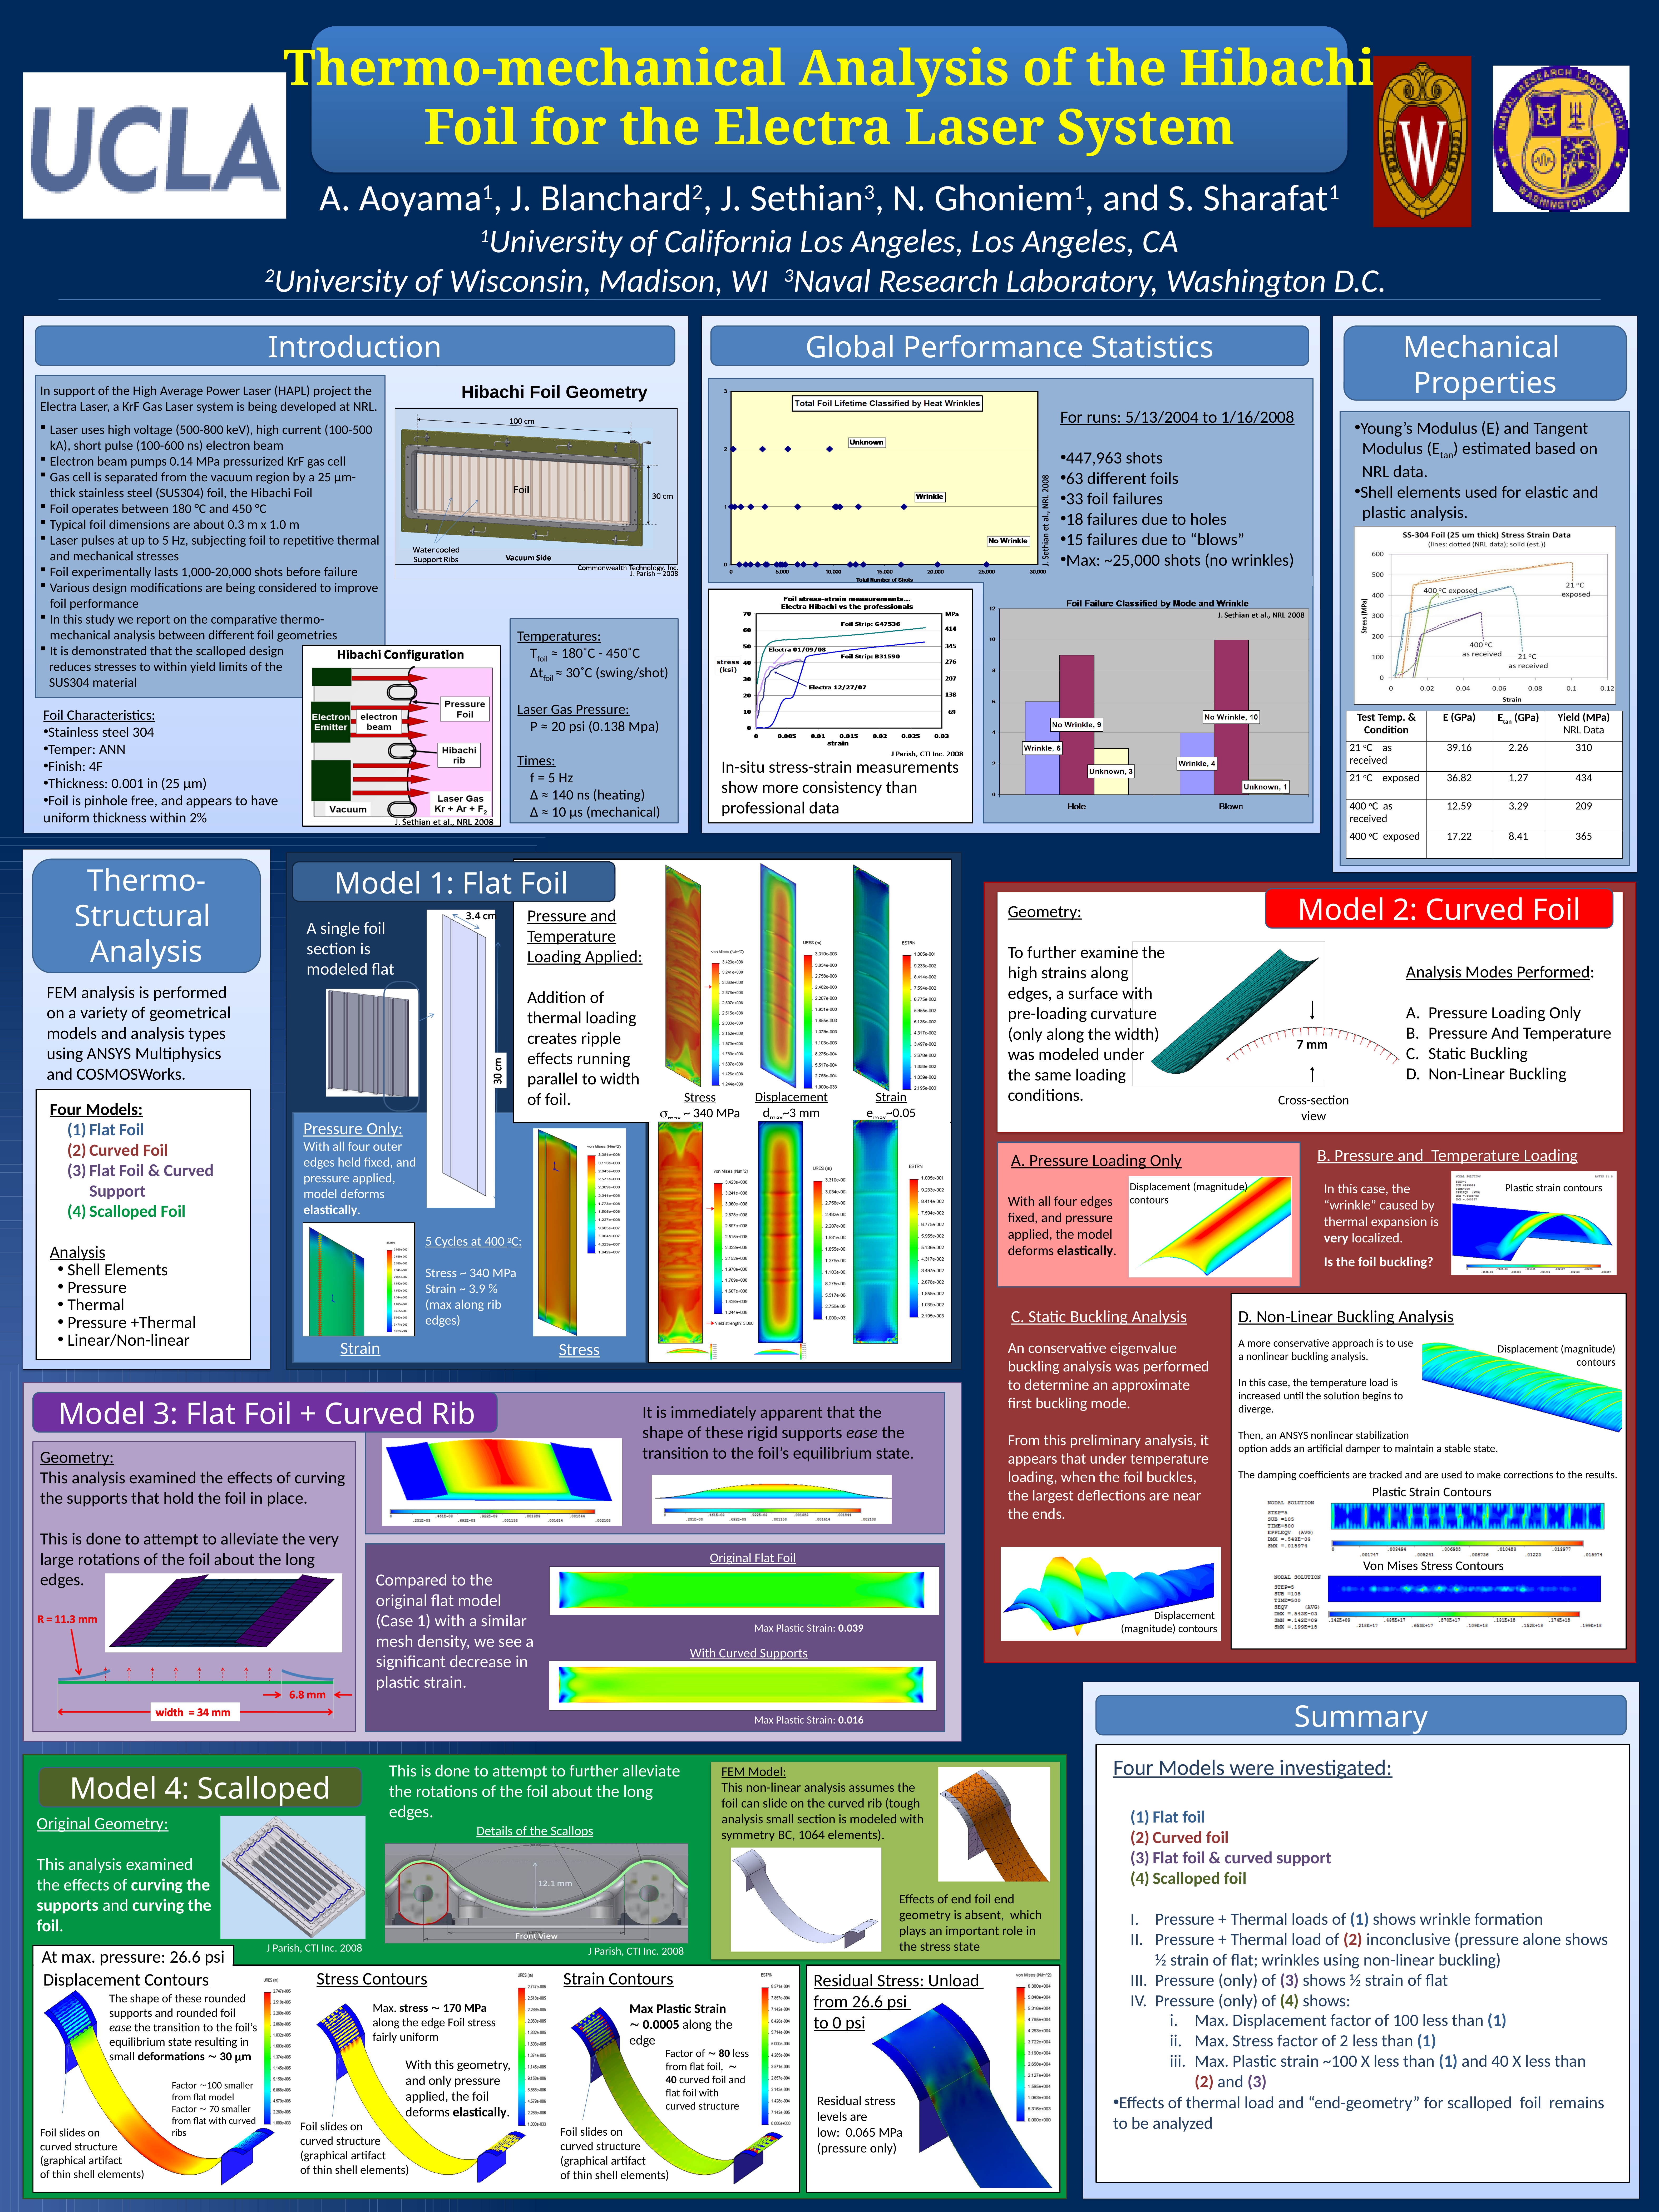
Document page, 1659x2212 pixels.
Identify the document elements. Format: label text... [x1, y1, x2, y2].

text_box Stress Contours [313, 1965, 461, 1990]
text_box Max. Displacement factor of 100 less than (1) Max. Stress factor of 2 less than (1) Max. Plastic strain ~100 X less than (1) and 40 X less than (2) and (3) [1149, 2007, 1593, 2093]
text_box [36, 1089, 251, 1360]
text_box Strain Contours [559, 1965, 708, 1990]
picture [550, 1567, 939, 1615]
picture [715, 591, 969, 761]
text_box Introduction [244, 326, 467, 366]
text_box Compared to the original flat model (Case 1) with a similar mesh density, we see a significant decrease in plastic strain. [372, 1567, 543, 1693]
text_box In support of the High Average Power Laser (HAPL) project the Electra Laser, a KrF Gas Laser system is being developed at NRL. Laser uses high voltage (500-800 keV), high current (100-500 kA), short pulse (100-600 ns) electron beam Electron beam pumps 0.14 MPa pressurized KrF gas cell Gas cell is separated from the vacuum region by a 25 μm-thick stainless steel (SUS304) foil, the Hibachi Foil Foil operates between 180 °C and 450 °C Typical foil dimensions are about 0.3 m x 1.0 m Laser pulses at up to 5 Hz, subjecting foil to repetitive thermal and mechanical stresses Foil experimentally lasts 1,000-20,000 shots before failure Various design modifications are being considered to improve foil performance In this study we report on the comparative thermo-mechanical analysis between different foil geometries It is demonstrated that the scalloped design reduces stresses to within yield limits of the SUS304 material [36, 380, 385, 692]
text_box Displacement dmax~3 mm [751, 1086, 832, 1119]
text_box Thermo-mechanical Analysis of the Hibachi Foil for the Electra Laser System [253, 33, 1406, 157]
text_box Displacement (magnitude) contours [1125, 1177, 1128, 1208]
text_box Cross-section view [1262, 1089, 1365, 1125]
table_cell 2.26 [1492, 742, 1545, 771]
text_box Mechanical Properties [1374, 326, 1597, 401]
text_box [32, 1966, 41, 2075]
text_box [32, 861, 261, 973]
text_box An conservative eigenvalue buckling analysis was performed to determine an approximate first buckling mode. From this preliminary analysis, it appears that under temperature loading, when the foil buckles, the largest deflections are near the ends. [1004, 1336, 1218, 1540]
table_header Etan (GPa) [1492, 711, 1545, 741]
text_box [997, 892, 1623, 1133]
picture [850, 862, 937, 1093]
text_box [22, 1754, 1067, 2199]
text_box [556, 2080, 622, 2094]
picture [1619, 1424, 1622, 1428]
text_box [23, 316, 688, 833]
table_cell 39.16 [1427, 742, 1492, 771]
table_cell 209 [1545, 800, 1622, 830]
text_box Model 2: Curved Foil [1277, 888, 1601, 928]
text_box Model 4: Scalloped [38, 1767, 362, 1807]
table_cell 1.27 [1492, 772, 1545, 799]
text_box At max. pressure: 26.6 psi [36, 1943, 230, 1968]
picture [1619, 1415, 1622, 1418]
table_cell 434 [1545, 772, 1622, 799]
text_box Residual Stress: Unload from 26.6 psi to 0 psi [809, 1967, 1044, 2055]
table_cell 21 oC as received [1346, 742, 1426, 771]
text_box [365, 1543, 945, 1732]
text_box [710, 1761, 1061, 1960]
table_cell 310 [1545, 742, 1622, 771]
text_box D. Non-Linear Buckling Analysis [1234, 1303, 1501, 1328]
text_box [313, 157, 1346, 171]
text_box Displacement Contours [39, 1966, 385, 1991]
picture [569, 1972, 792, 2186]
text_box For runs: 5/13/2004 to 1/16/2008 447,963 shots 63 different foils 33 foil failures 18 failures due to holes 15 failures due to “blows” Max: ~25,000 shots (no wrinkles) [1082, 404, 1336, 571]
text_box Is the foil buckling? [1320, 1251, 1450, 1271]
text_box B. Pressure and Temperature Loading [1313, 1142, 1613, 1167]
text_box [513, 858, 952, 1123]
text_box Temperatures: Tfoil ≈ 180˚C - 450˚C Δtfoil ≈ 30˚C (swing/shot) Laser Gas Pressure: P ≈ 20 psi (0.138 Mpa) Times: f = 5 Hz Δ ≈ 140 ns (heating) Δ ≈ 10 μs (mechanical) [513, 625, 681, 839]
text_box This is done to attempt to further alleviate the rotations of the foil about the long edges. [385, 1757, 685, 1843]
text_box A more conservative approach is to use a nonlinear buckling analysis. In this case, the temperature load is increased until the solution begins to diverge. Then, an ANSYS nonlinear stabilization option adds an artificial damper to maintain a stable state. The damping coefficients are tracked and are used to make corrections to the results. [1234, 1334, 1636, 1483]
text_box Foil Characteristics: Stainless steel 304 Temper: ANN Finish: 4F Thickness: 0.001 in (25 μm) Foil is pinhole free, and appears to have uniform thickness within 2% [39, 704, 287, 845]
text_box [302, 692, 308, 827]
text_box Model 1: Flat Foil [290, 862, 614, 902]
text_box 1University of California Los Angeles, Los Angeles, CA 2University of Wisconsin, Madison, WI 3Naval Research Laboratory, Washington D.C. [224, 218, 1435, 299]
picture [1493, 66, 1630, 212]
text_box [1083, 1682, 1640, 2199]
text_box [155, 2129, 296, 2193]
text_box [1082, 571, 1314, 583]
text_box In this case, the “wrinkle” caused by thermal expansion is very localized. [1320, 1177, 1450, 1247]
picture [316, 1972, 548, 2183]
picture [395, 408, 678, 580]
picture [382, 1438, 623, 1526]
text_box [32, 2084, 41, 2193]
text_box [708, 589, 717, 767]
text_box [286, 852, 962, 1370]
text_box [806, 1964, 1060, 2193]
text_box Geometry: This analysis examined the effects of curving the supports that hold the foil in place. This is done to attempt to alleviate the very large rotations of the foil about the long edges. [36, 1444, 355, 1591]
text_box [708, 378, 715, 583]
table_cell 3.29 [1492, 800, 1545, 830]
text_box Global Performance Statistics [719, 326, 1301, 366]
picture [730, 1847, 882, 1952]
text_box [22, 1382, 962, 1742]
table_cell 400 oC as received [1346, 800, 1426, 830]
text_box Strain [316, 1339, 405, 1359]
text_box Geometry: To further examine the high strains along edges, a surface with pre-loading curvature (only along the width) was modeled under the same loading conditions. [1004, 898, 1175, 1127]
text_box [1095, 1695, 1627, 1736]
picture [1354, 526, 1616, 705]
text_box [35, 375, 386, 698]
text_box Foil slides on curved structure (graphical artifact of thin shell elements) [296, 2116, 445, 2193]
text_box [306, 2083, 366, 2090]
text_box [1256, 1499, 1608, 1560]
text_box 5 Cycles at 400 oC: Stress ~ 340 MPa Strain ~ 3.9 % (max along rib edges) [421, 1231, 530, 1345]
text_box [1265, 888, 1614, 929]
text_box Pressure and Temperature Loading Applied: Addition of thermal loading creates ripple effects running parallel to width of foil. [523, 902, 649, 1110]
text_box FEM analysis is performed on a variety of geometrical models and analysis types using ANSYS Multiphysics and COSMOSWorks. [43, 979, 250, 1085]
picture [1373, 56, 1472, 227]
text_box Effects of end foil end geometry is absent, which plays an important role in the stress state [895, 1888, 1058, 1956]
text_box [23, 849, 270, 1370]
text_box A. Aoyama1, J. Blanchard2, J. Sethian3, N. Ghoniem1, and S. Sharafat1 [315, 171, 1344, 218]
text_box [1095, 1744, 1630, 2183]
table_cell 8.41 [1492, 830, 1545, 858]
table_cell 365 [1545, 830, 1622, 858]
text_box [233, 1964, 800, 2193]
text_box [649, 1119, 846, 1146]
text_box [319, 26, 1340, 33]
text_box [1082, 575, 1313, 586]
text_box Von Mises Stress Contours [1338, 1562, 1529, 1571]
picture [309, 642, 499, 830]
text_box Original Geometry: This analysis examined the effects of curving the supports and curving the foil. [33, 1810, 224, 1945]
table_cell 400 oC exposed [1346, 830, 1426, 858]
text_box [702, 592, 1320, 833]
text_box Max Plastic Strain: 0.039 [744, 1618, 873, 1636]
text_box [708, 592, 973, 823]
picture [1451, 1172, 1616, 1275]
text_box [1333, 316, 1637, 872]
table_cell 36.82 [1427, 772, 1492, 799]
text_box With all four edges fixed, and pressure applied, the model deforms elastically. [1004, 1190, 1128, 1260]
text_box Strain emax~0.05 [862, 1095, 920, 1119]
text_box Plastic strain contours [1617, 1178, 1626, 1196]
text_box [365, 1392, 945, 1534]
text_box [1340, 411, 1630, 866]
picture [759, 862, 843, 1090]
text_box Hibachi Foil Geometry [457, 378, 653, 404]
text_box [984, 882, 1636, 1663]
picture [651, 1119, 946, 1360]
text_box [31, 2075, 101, 2082]
text_box Foil slides on curved structure (graphical artifact of thin shell elements) [36, 2123, 155, 2196]
text_box Summary [1250, 1695, 1472, 1735]
table_header Test Temp. & Condition [1346, 711, 1426, 741]
text_box Pressure Only: With all four outer edges held fixed, and pressure applied, model deforms elastically. [299, 1115, 421, 1233]
picture [385, 1843, 688, 1944]
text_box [1262, 1571, 1605, 1633]
text_box A single foil section is modeled flat [303, 915, 324, 980]
text_box In-situ stress-strain measurements show more consistency than professional data [717, 763, 968, 819]
picture [220, 1816, 366, 1939]
text_box [230, 1945, 234, 1966]
text_box [710, 325, 1309, 366]
picture [1129, 1176, 1292, 1277]
text_box Max Plastic Strain: 0.016 [744, 1712, 873, 1728]
table_cell 21 oC exposed [1346, 772, 1426, 799]
picture [716, 359, 1080, 590]
text_box Stress smax ~ 340 MPa [656, 1087, 744, 1119]
picture [1619, 1421, 1622, 1425]
text_box It is immediately apparent that the shape of these rigid supports ease the transition to the foil’s equilibrium state. [638, 1399, 922, 1485]
picture [326, 905, 507, 1208]
text_box J Parish, CTI Inc. 2008 [220, 1939, 366, 1959]
picture [43, 1975, 297, 2188]
text_box A. Pressure Loading Only [1007, 1147, 1198, 1172]
picture [869, 1968, 1054, 2188]
text_box Foil slides on curved structure (graphical artifact of thin shell elements) [556, 2122, 704, 2198]
table_header E (GPa) [1427, 711, 1492, 741]
text_box Model 3: Flat Foil + Curved Rib [29, 1392, 505, 1432]
table_cell 12.59 [1427, 800, 1492, 830]
table_header Yield (MPa) NRL Data [1545, 711, 1622, 741]
picture [533, 1128, 626, 1337]
text_box [292, 1112, 646, 1363]
text_box [983, 583, 1314, 823]
picture [938, 1767, 1050, 1884]
text_box [33, 1961, 233, 1969]
text_box [1231, 1293, 1627, 1650]
text_box Plastic Strain Contours [1336, 1481, 1527, 1498]
text_box [648, 1122, 952, 1363]
text_box [702, 316, 1320, 767]
text_box [699, 767, 717, 792]
picture [1422, 1336, 1622, 1440]
text_box [997, 1142, 1301, 1287]
text_box Residual stress levels are low: 0.065 MPa (pressure only) [813, 2090, 867, 2157]
text_box [614, 863, 616, 900]
picture [303, 1222, 415, 1337]
picture [23, 72, 287, 219]
text_box Details of the Scallops [378, 1820, 385, 1850]
picture [987, 599, 1324, 811]
text_box [1343, 325, 1627, 401]
picture [1608, 1411, 1622, 1424]
picture [29, 1573, 353, 1722]
text_box [510, 618, 679, 823]
picture [1000, 1547, 1221, 1641]
text_box Four Models were investigated: Flat foil Curved foil Flat foil & curved support Scalloped foil Pressure + Thermal loads of (1) shows wrinkle formation Pressure + Thermal load of (2) inconclusive (pressure alone shows ½ strain of flat; wrinkles using non-linear buckling) Pressure (only) of (3) shows ½ strain of flat Pressure (only) of (4) shows: Effects of thermal load and “end-geometry” for scalloped foil remains to be analyzed [1109, 1751, 1616, 2155]
table_cell 17.22 [1427, 830, 1492, 858]
text_box C. Static Buckling Analysis [1007, 1303, 1198, 1328]
text_box FEM Model: This non-linear analysis assumes the foil can slide on the curved rib (tough analysis small section is modeled with symmetry BC, 1064 elements). [717, 1761, 932, 1844]
text_box [32, 1441, 356, 1732]
text_box [32, 1945, 36, 1966]
picture [1132, 941, 1411, 1087]
text_box With Curved Supports [678, 1642, 820, 1660]
text_box Max Plastic Strain  0.0005 along the edge [625, 1998, 741, 2005]
text_box [35, 325, 675, 366]
text_box Young’s Modulus (E) and Tangent Modulus (Etan) estimated based on NRL data. Shell elements used for elastic and plastic analysis. [1350, 414, 1623, 524]
text_box Details of the Scallops [685, 1820, 691, 1850]
text_box Stress [533, 1339, 625, 1361]
text_box Thermo-Structural Analysis [43, 859, 250, 970]
text_box [1082, 378, 1314, 404]
text_box Analysis Modes Performed: Pressure Loading Only Pressure And Temperature Static Buckling Non-Linear Buckling [1402, 959, 1623, 1085]
text_box Max. stress  170 MPa along the edge Foil stress fairly uniform [369, 1998, 514, 2001]
picture [651, 1474, 892, 1524]
picture [1618, 1418, 1622, 1421]
picture [549, 1661, 937, 1710]
text_box [905, 1119, 950, 1146]
text_box Four Models: Flat Foil Curved Foil Flat Foil & Curved Support Scalloped Foil Analysis Shell Elements Pressure Thermal Pressure +Thermal Linear/Non-linear [46, 1096, 238, 1351]
text_box J Parish, CTI Inc. 2008 [542, 1946, 688, 1962]
text_box Original Flat Foil [698, 1547, 808, 1566]
picture [658, 862, 746, 1090]
